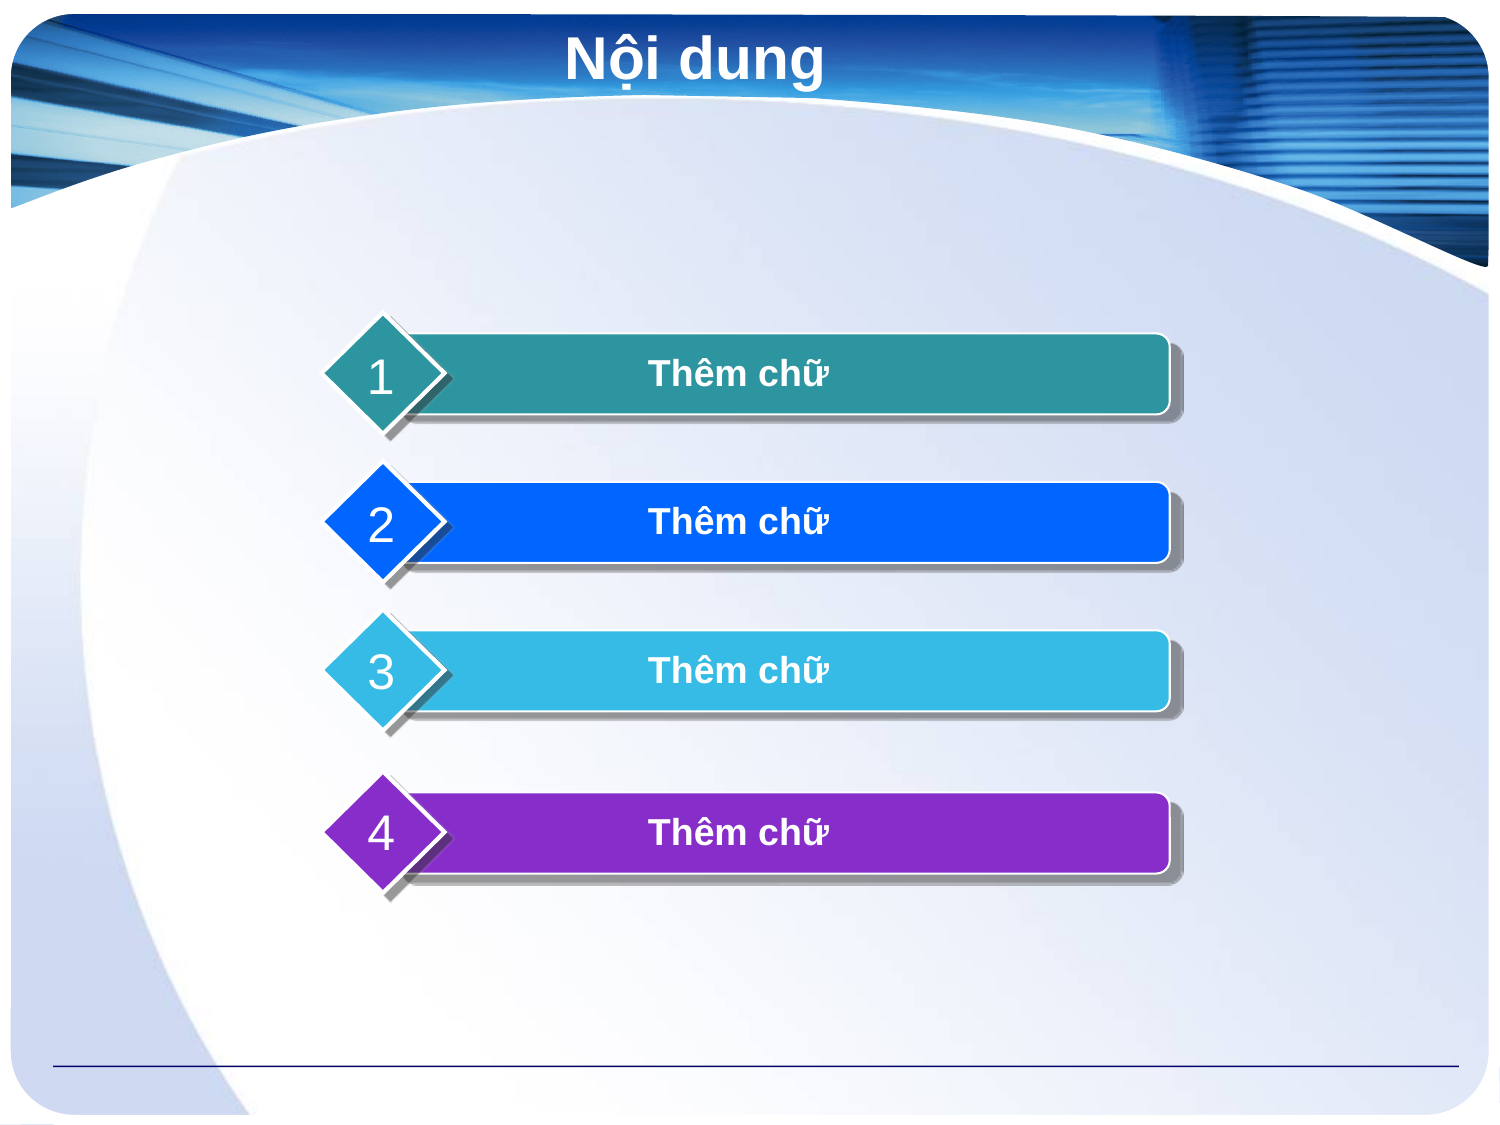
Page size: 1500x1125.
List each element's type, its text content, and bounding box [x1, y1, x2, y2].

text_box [321, 609, 1171, 731]
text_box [321, 771, 1171, 894]
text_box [321, 312, 1171, 435]
picture [11, 14, 1488, 1114]
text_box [321, 460, 1171, 583]
title Nội dung [89, 8, 1302, 102]
